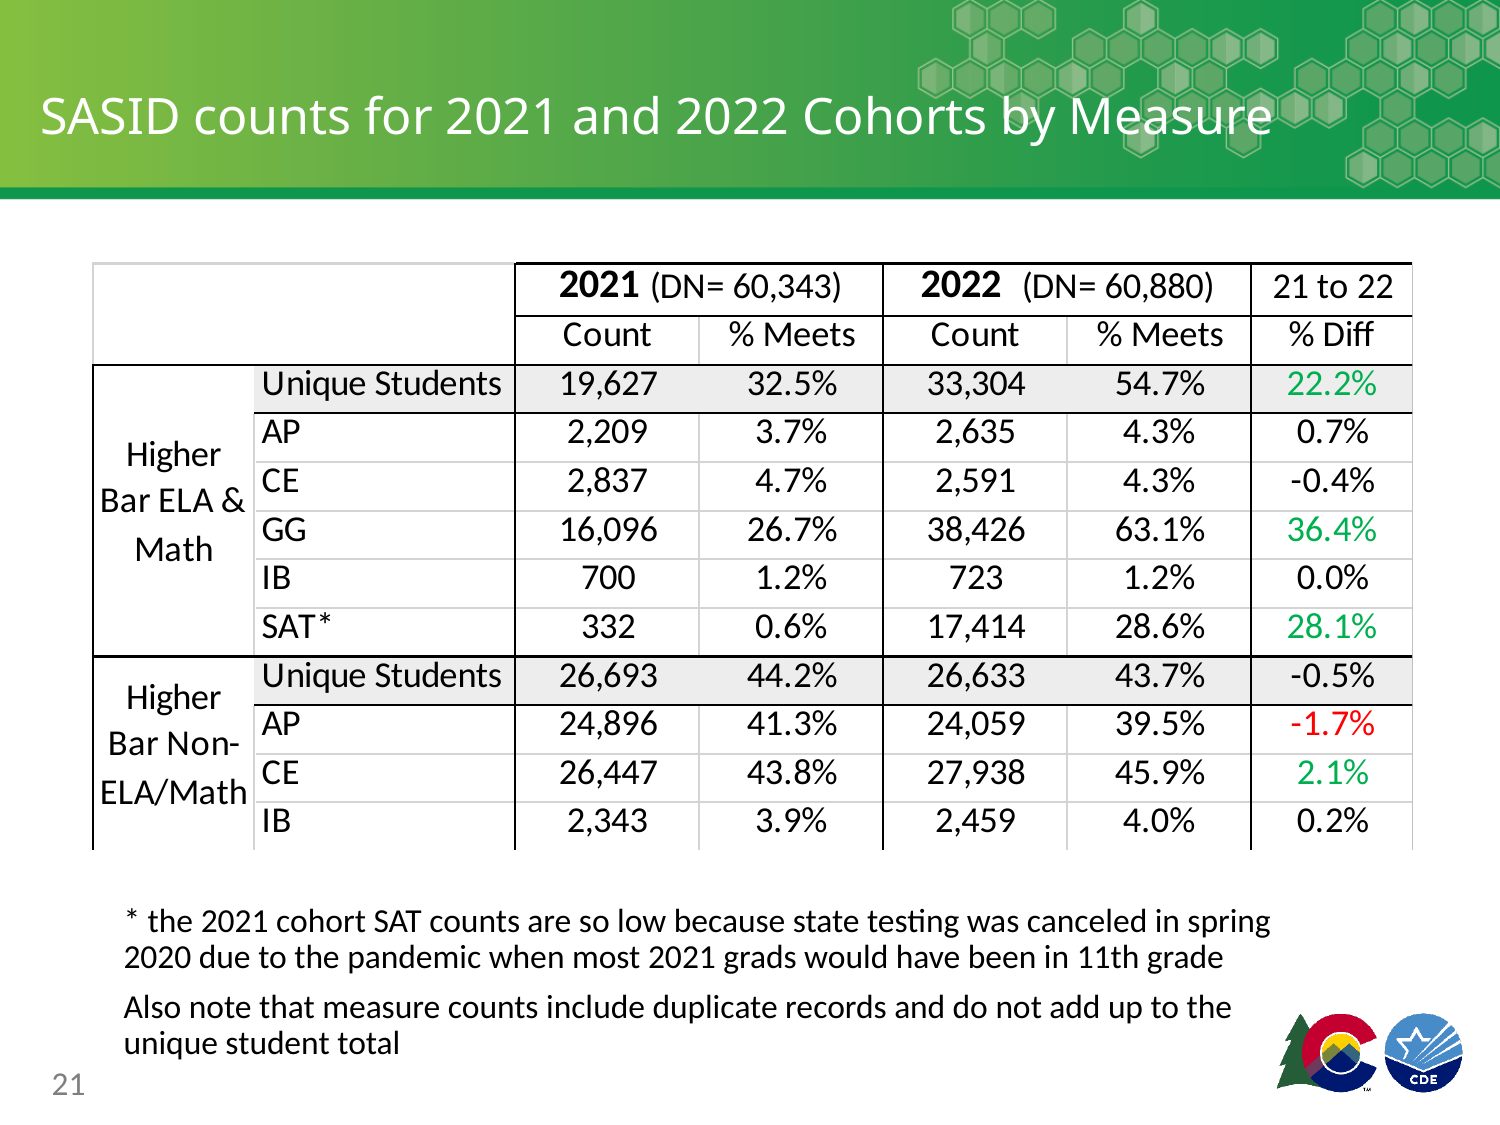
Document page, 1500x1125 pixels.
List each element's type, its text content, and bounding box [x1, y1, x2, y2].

title SASID counts for 2021 and 2022 Cohorts by Measure [40, 70, 1436, 166]
slide_number 21 [36, 1054, 375, 1115]
list * the 2021 cohort SAT counts are so low because state testing was canceled in spring 2020 due to the pandemic when most 2021 grads would have been in 11th grade Also note that measure counts include duplicate records and do not add up to the unique student total [123, 903, 1292, 1104]
picture [1292, 1012, 1463, 1093]
picture [0, 0, 1500, 200]
picture [91, 262, 1415, 853]
